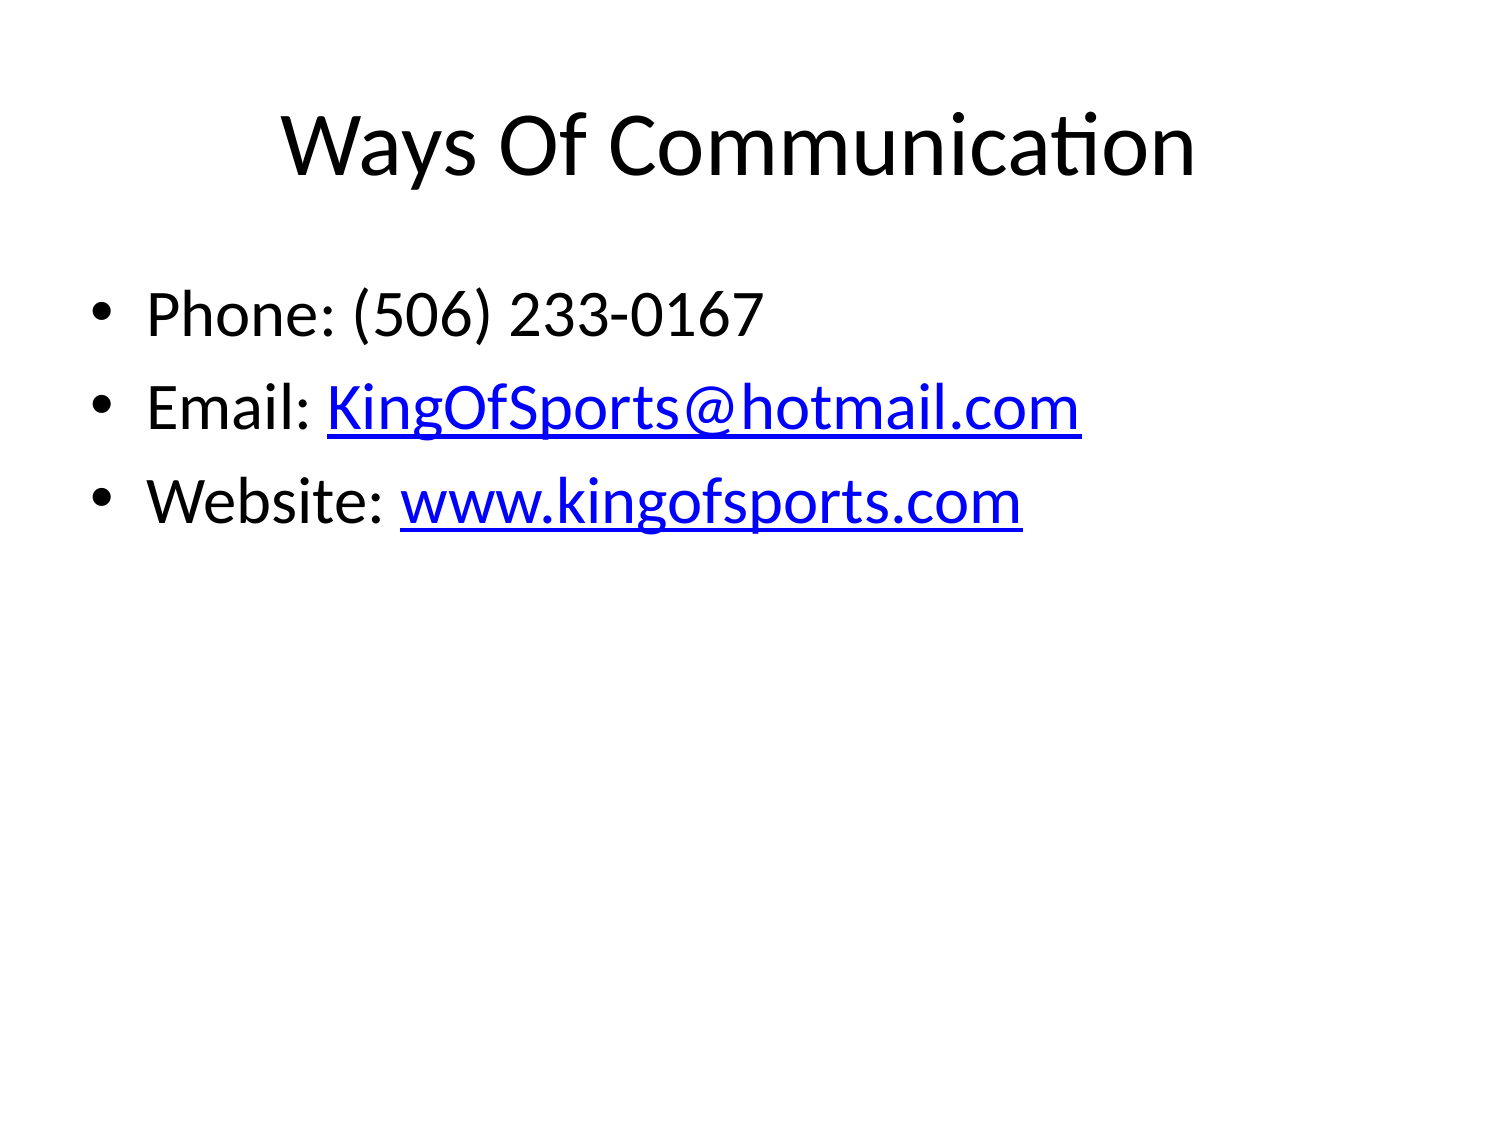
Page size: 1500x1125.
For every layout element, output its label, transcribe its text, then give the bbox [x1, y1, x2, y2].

title Ways Of Communication [75, 45, 1425, 233]
list Phone: (506) 233-0167 Email: KingOfSports@hotmail.com Website: www.kingofsports.com [75, 262, 1425, 1005]
